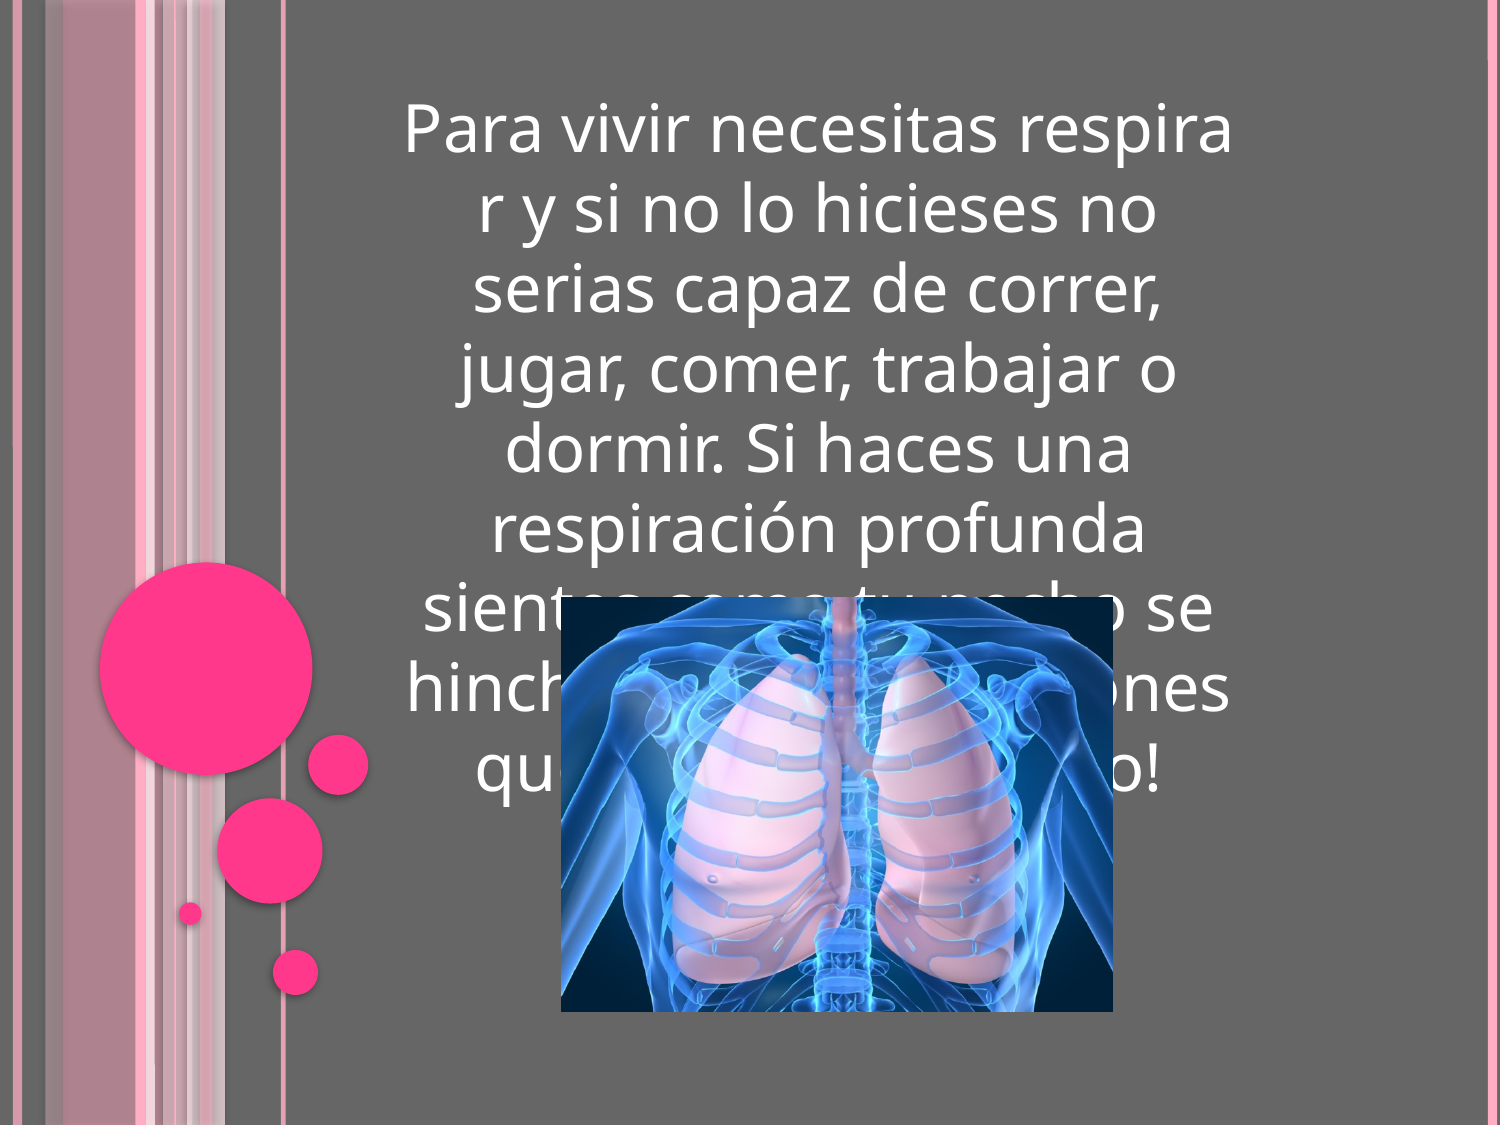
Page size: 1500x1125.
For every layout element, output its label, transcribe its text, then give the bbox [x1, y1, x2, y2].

text_box Para vivir necesitas respirar y si no lo hicieses no serias capaz de correr, jugar, comer, trabajar o dormir. Si haces una respiración profunda sientes como tu pecho se hincha. ¡Son tus pulmones que están trabajando! [383, 78, 1255, 813]
picture [560, 597, 1113, 1012]
